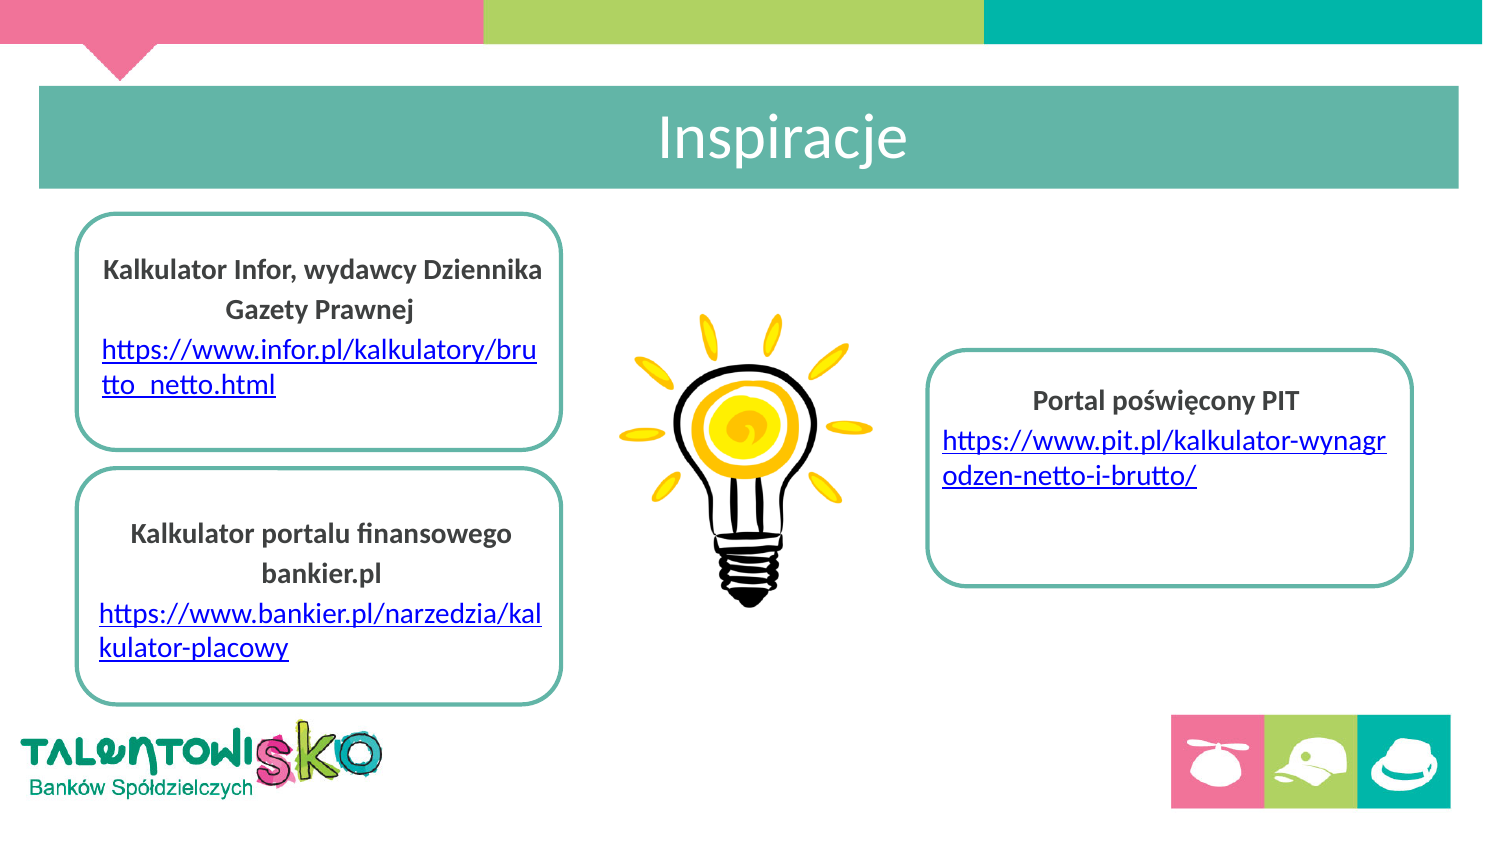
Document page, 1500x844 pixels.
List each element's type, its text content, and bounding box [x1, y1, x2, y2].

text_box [38, 85, 1459, 189]
text_box [74, 211, 564, 440]
text_box [925, 377, 1414, 589]
picture [0, 0, 1483, 844]
text_box Portal poświęcony PIT https://www.pit.pl/kalkulator-wynagrodzen-netto-i-brutto/ [927, 368, 1412, 534]
text_box [74, 466, 564, 707]
text_box Kalkulator portalu finansowego bankier.pl https://www.bankier.pl/narzedzia/kalkulator-placowy [84, 501, 559, 672]
text_box Kalkulator Infor, wydawcy Dziennika Gazety Prawnej https://www.infor.pl/kalkulatory/brutto_netto.html [86, 237, 560, 470]
text_box [931, 347, 1408, 368]
